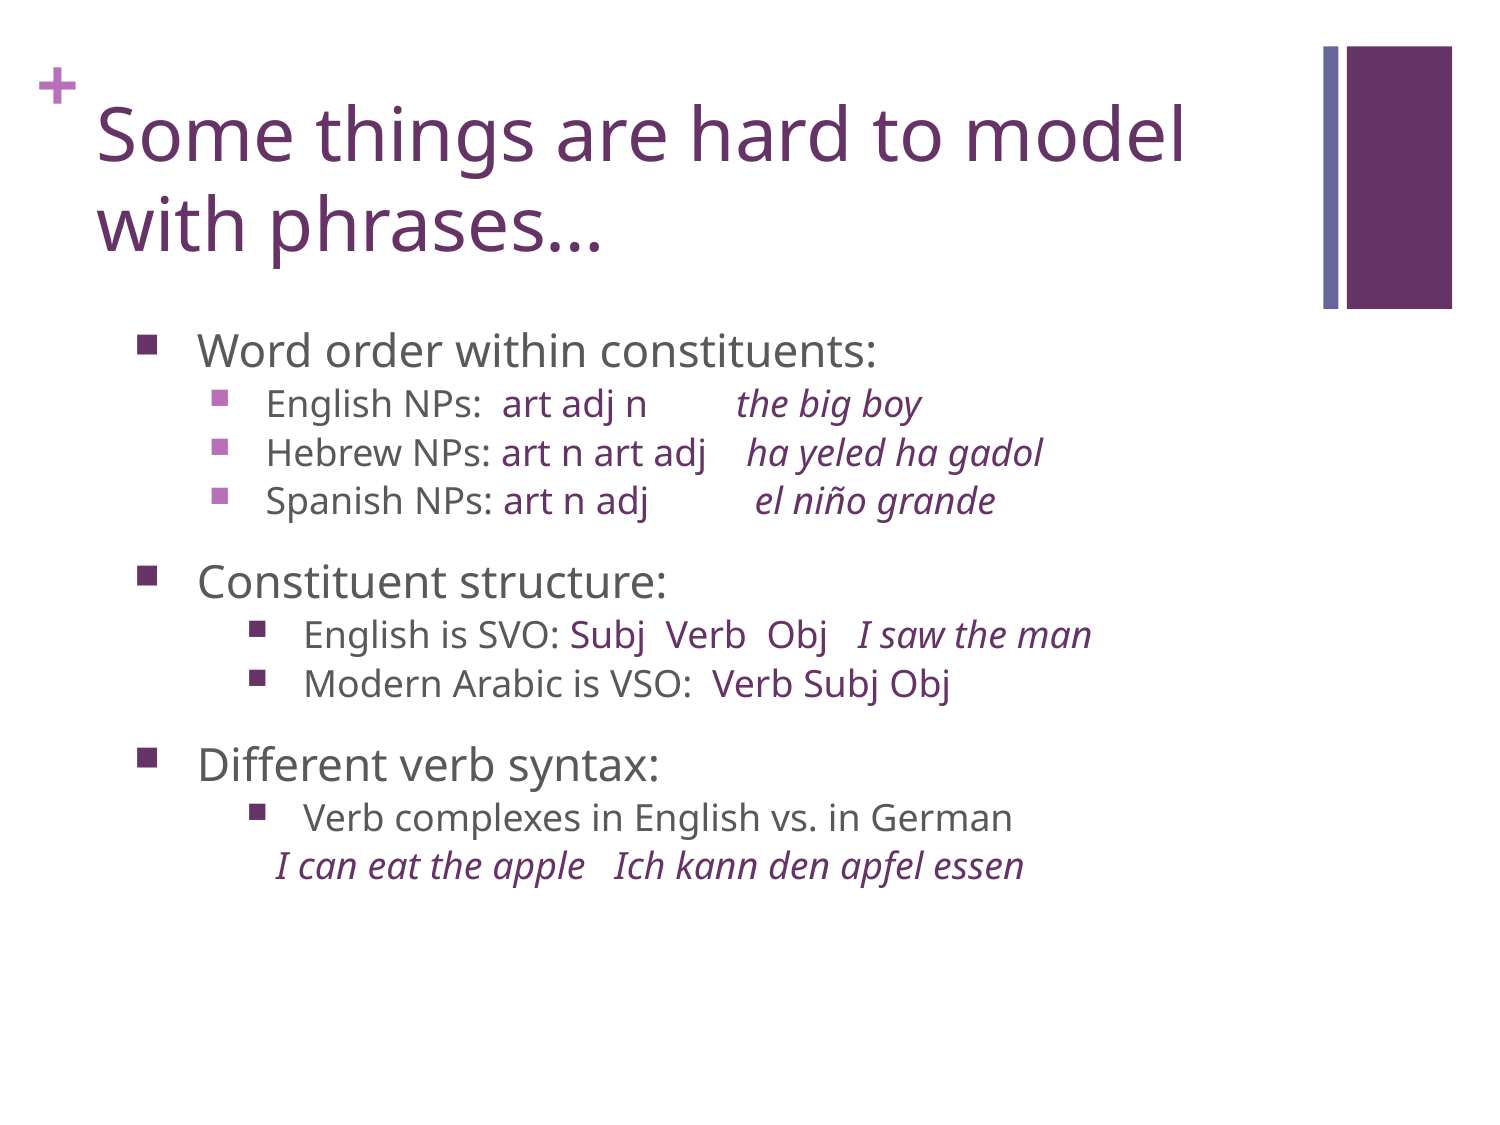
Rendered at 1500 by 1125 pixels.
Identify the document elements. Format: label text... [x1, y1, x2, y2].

title Some things are hard to model with phrases… [81, 79, 1322, 263]
list Word order within constituents: English NPs: art adj n the big boy Hebrew NPs: art n art adj ha yeled ha gadol Spanish NPs: art n adj el niño grande Constituent structure: English is SVO: Subj Verb Obj I saw the man Modern Arabic is VSO: Verb Subj Obj Different verb syntax: Verb complexes in English vs. in German I can eat the apple Ich kann den apfel essen [81, 324, 1322, 1050]
